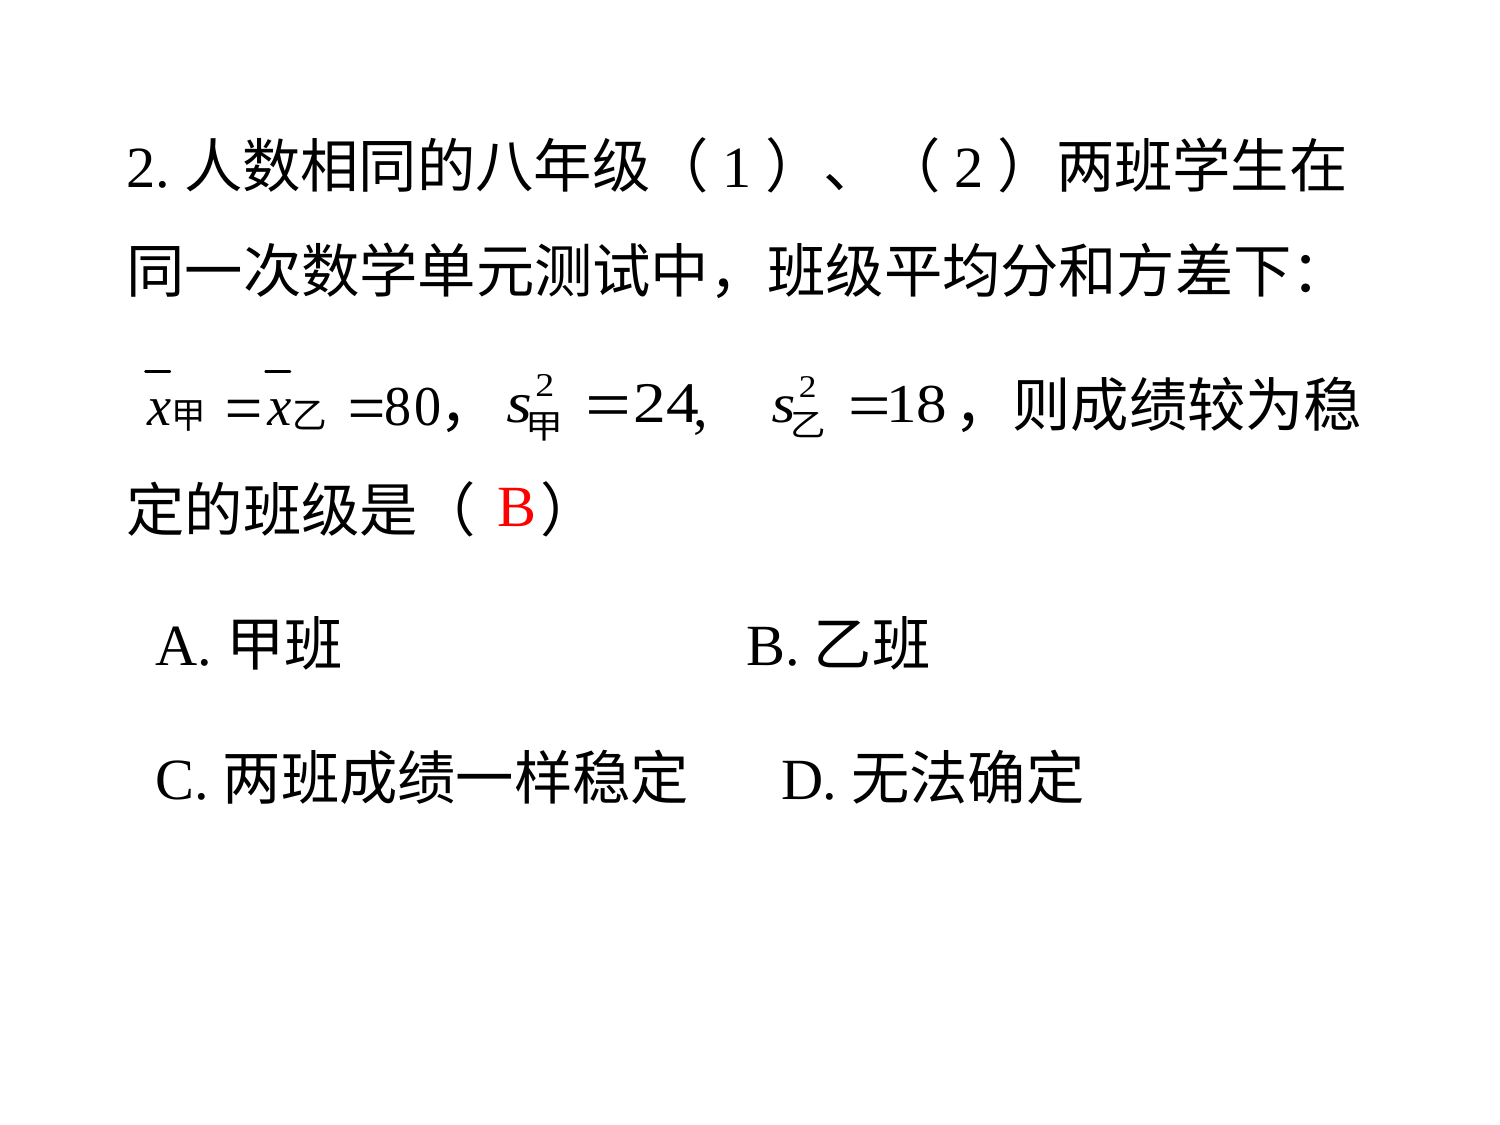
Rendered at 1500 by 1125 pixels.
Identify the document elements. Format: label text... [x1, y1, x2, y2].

text_box 2.人数相同的八年级（1）、（2）两班学生在同一次数学单元测试中，班级平均分和方差下： ， , ，则成绩较为稳定的班级是（ ） A.甲班 B.乙班 C.两班成绩一样稳定 D.无法确定 [111, 86, 1402, 819]
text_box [495, 360, 709, 452]
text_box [135, 358, 451, 446]
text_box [761, 362, 956, 450]
text_box B [483, 461, 566, 546]
